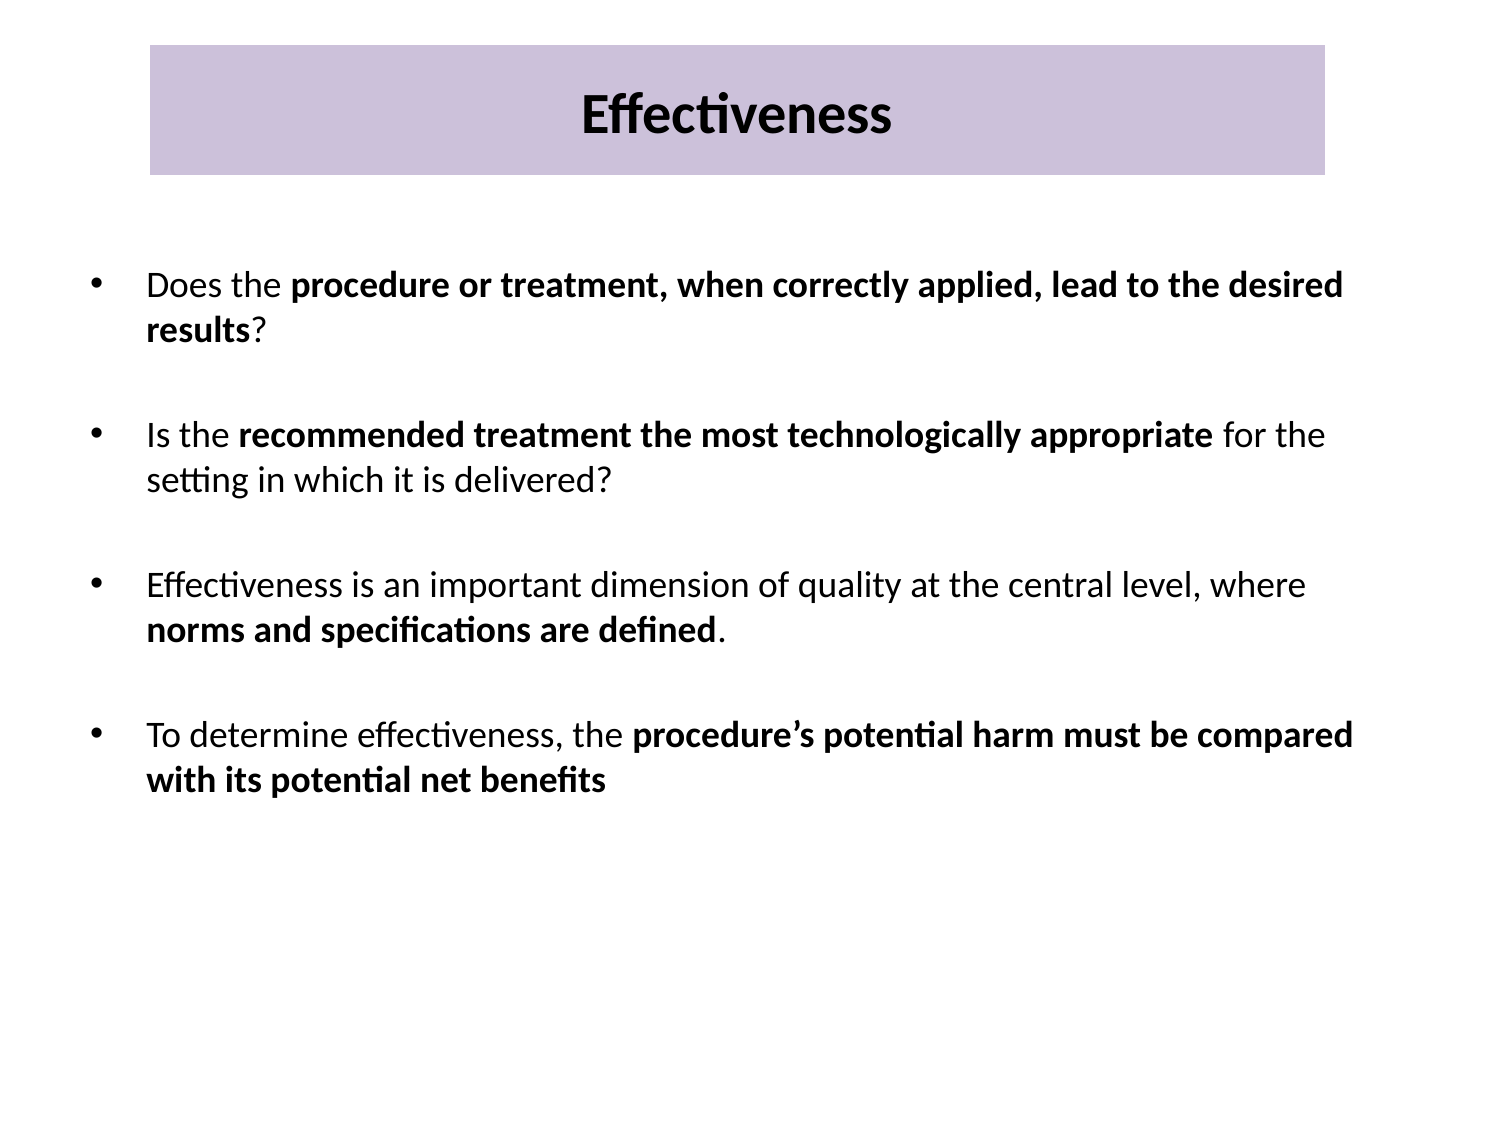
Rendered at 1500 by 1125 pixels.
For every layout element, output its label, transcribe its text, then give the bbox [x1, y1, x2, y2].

list Does the procedure or treatment, when correctly applied, lead to the desired results? Is the recommended treatment the most technologically appropriate for the setting in which it is delivered? Effectiveness is an important dimension of quality at the central level, where norms and specifications are defined. To determine effectiveness, the procedure’s potential harm must be compared with its potential net benefits [75, 200, 1425, 1005]
title Effectiveness [150, 45, 1325, 175]
